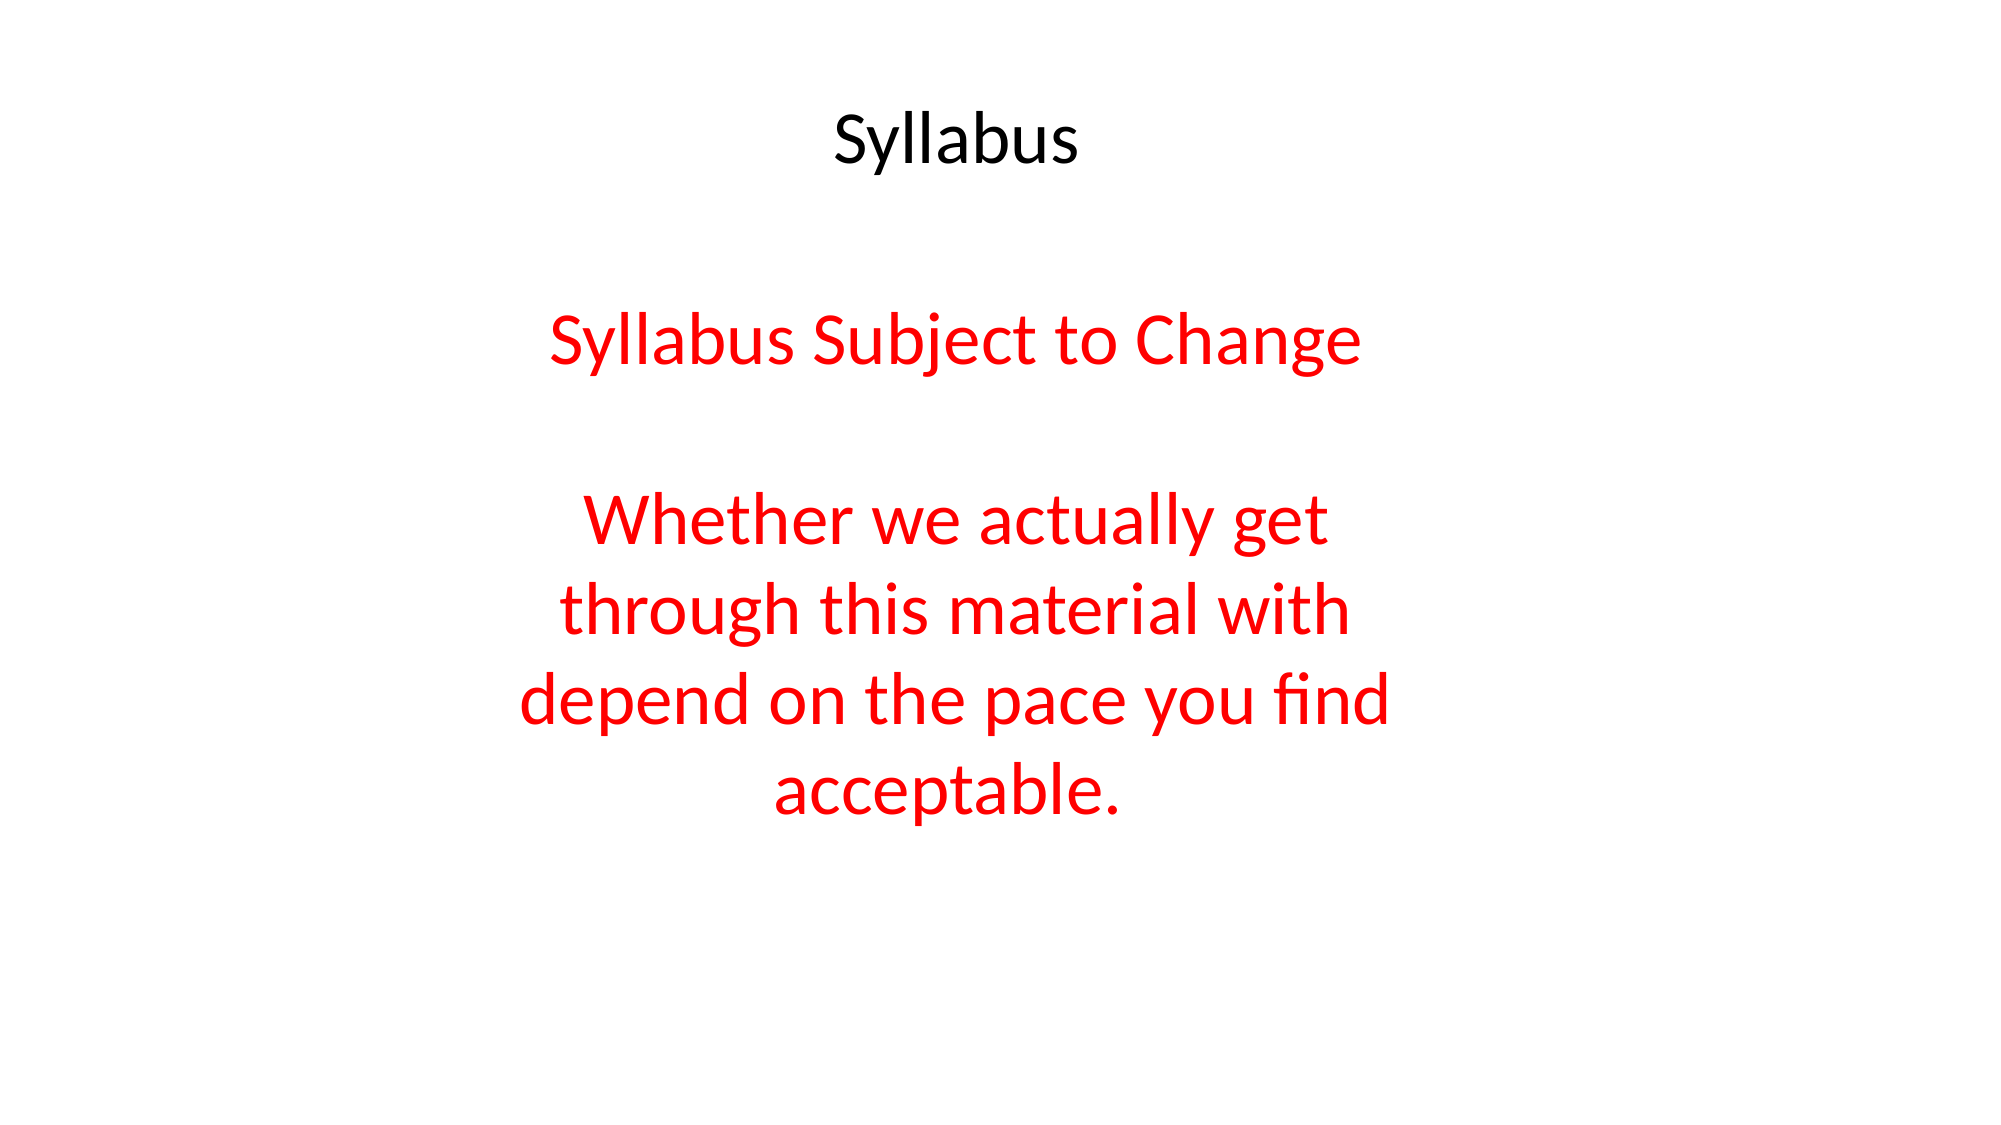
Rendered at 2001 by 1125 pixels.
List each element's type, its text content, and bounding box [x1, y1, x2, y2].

text_box Syllabus Subject to Change Whether we actually get through this material with depend on the pace you find acceptable. [456, 282, 1457, 837]
text_box Syllabus [456, 80, 1457, 186]
